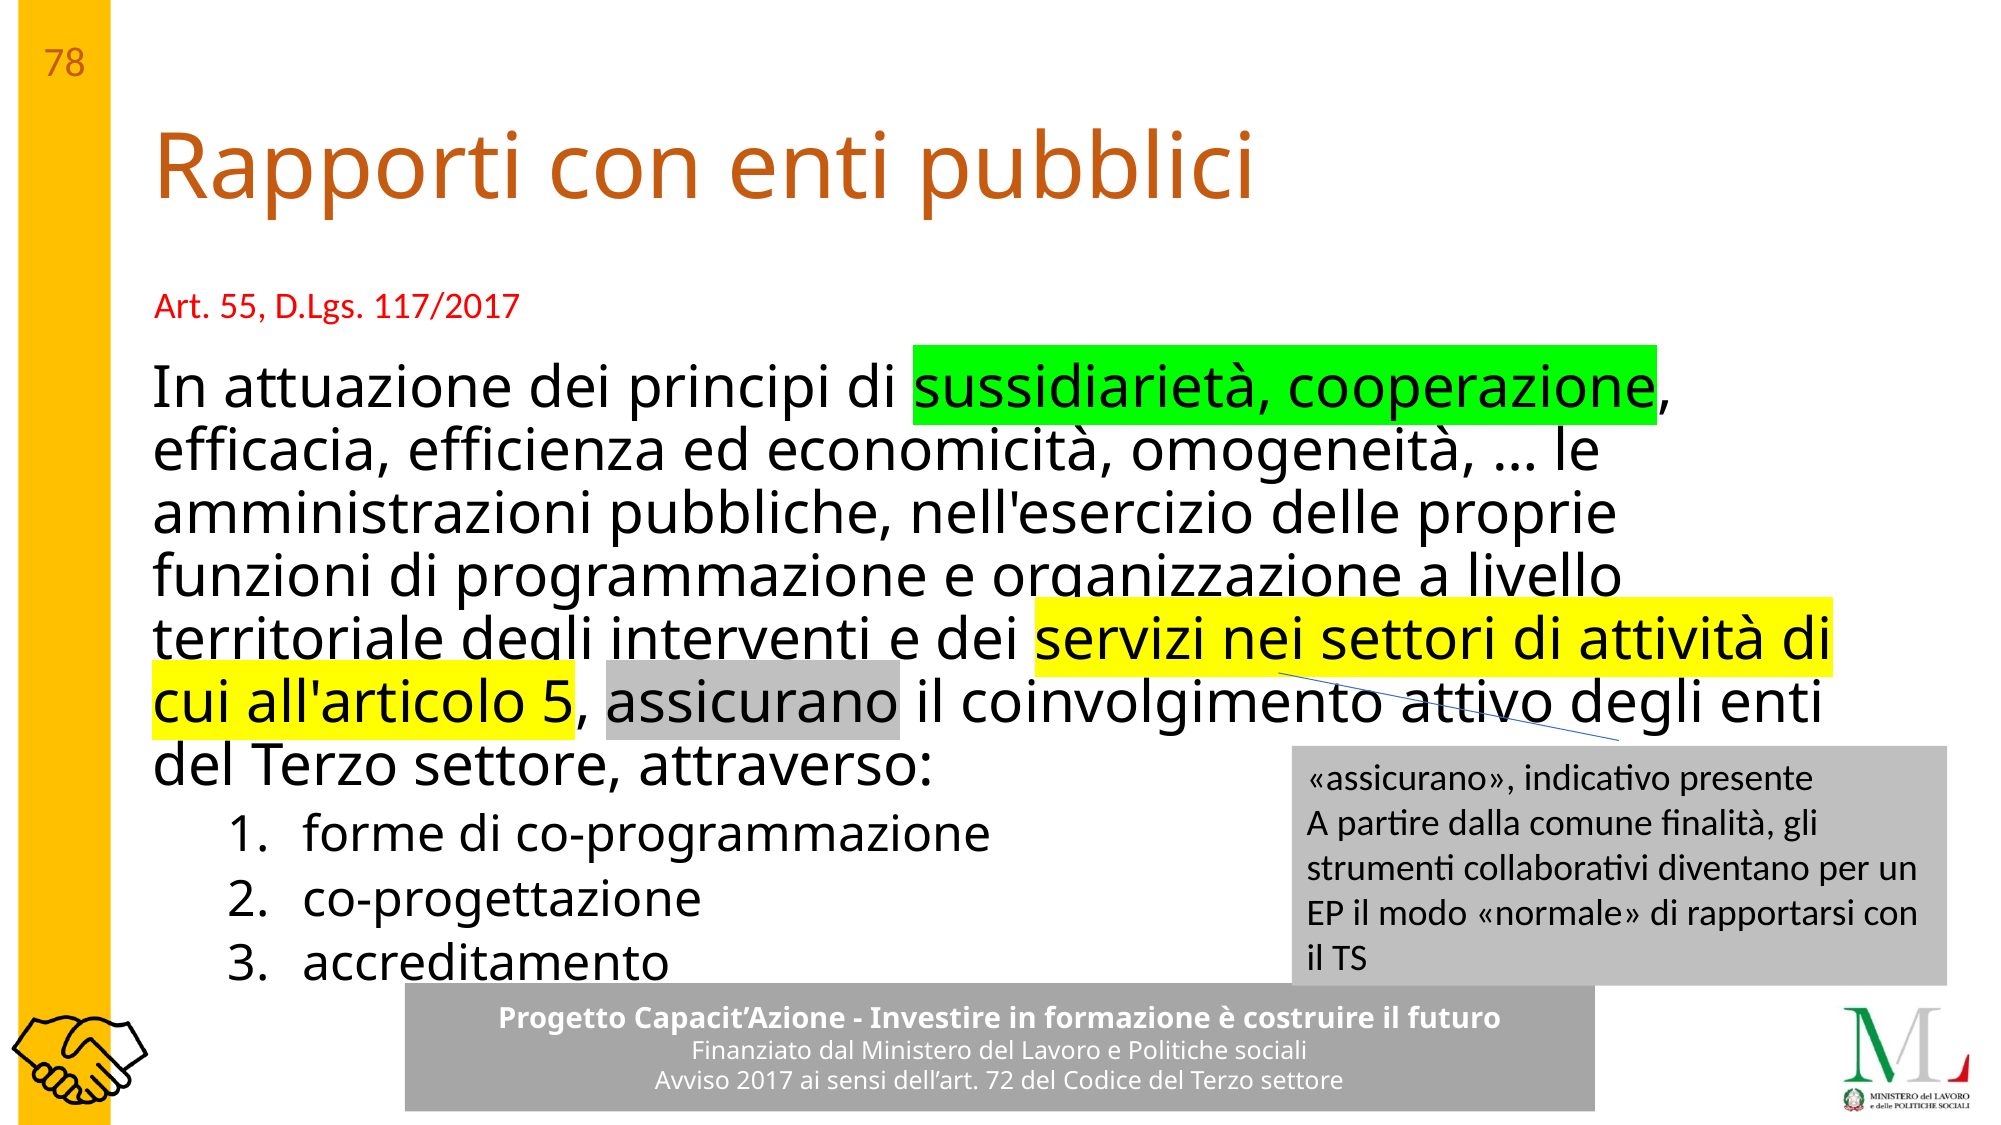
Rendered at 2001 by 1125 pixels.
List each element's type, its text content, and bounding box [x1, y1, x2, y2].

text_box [1278, 672, 1619, 741]
text_box Art. 55, D.Lgs. 117/2017 [139, 273, 536, 334]
title Rapporti con enti pubblici [137, 59, 1863, 278]
list In attuazione dei principi di sussidiarietà, cooperazione, efficacia, efficienza ed economicità, omogeneità, … le amministrazioni pubbliche, nell'esercizio delle proprie funzioni di programmazione e organizzazione a livello territoriale degli interventi e dei servizi nei settori di attività di cui all'articolo 5, assicurano il coinvolgimento attivo degli enti del Terzo settore, attraverso: forme di co-programmazione co-progettazione accreditamento [137, 349, 1863, 951]
picture [1826, 1006, 1987, 1112]
text_box «assicurano», indicativo presente A partire dalla comune finalità, gli strumenti collaborativi diventano per un EP il modo «normale» di rapportarsi con il TS [1291, 745, 1948, 986]
picture [10, 1009, 149, 1109]
slide_number 78 [1911, 1057, 1995, 1118]
